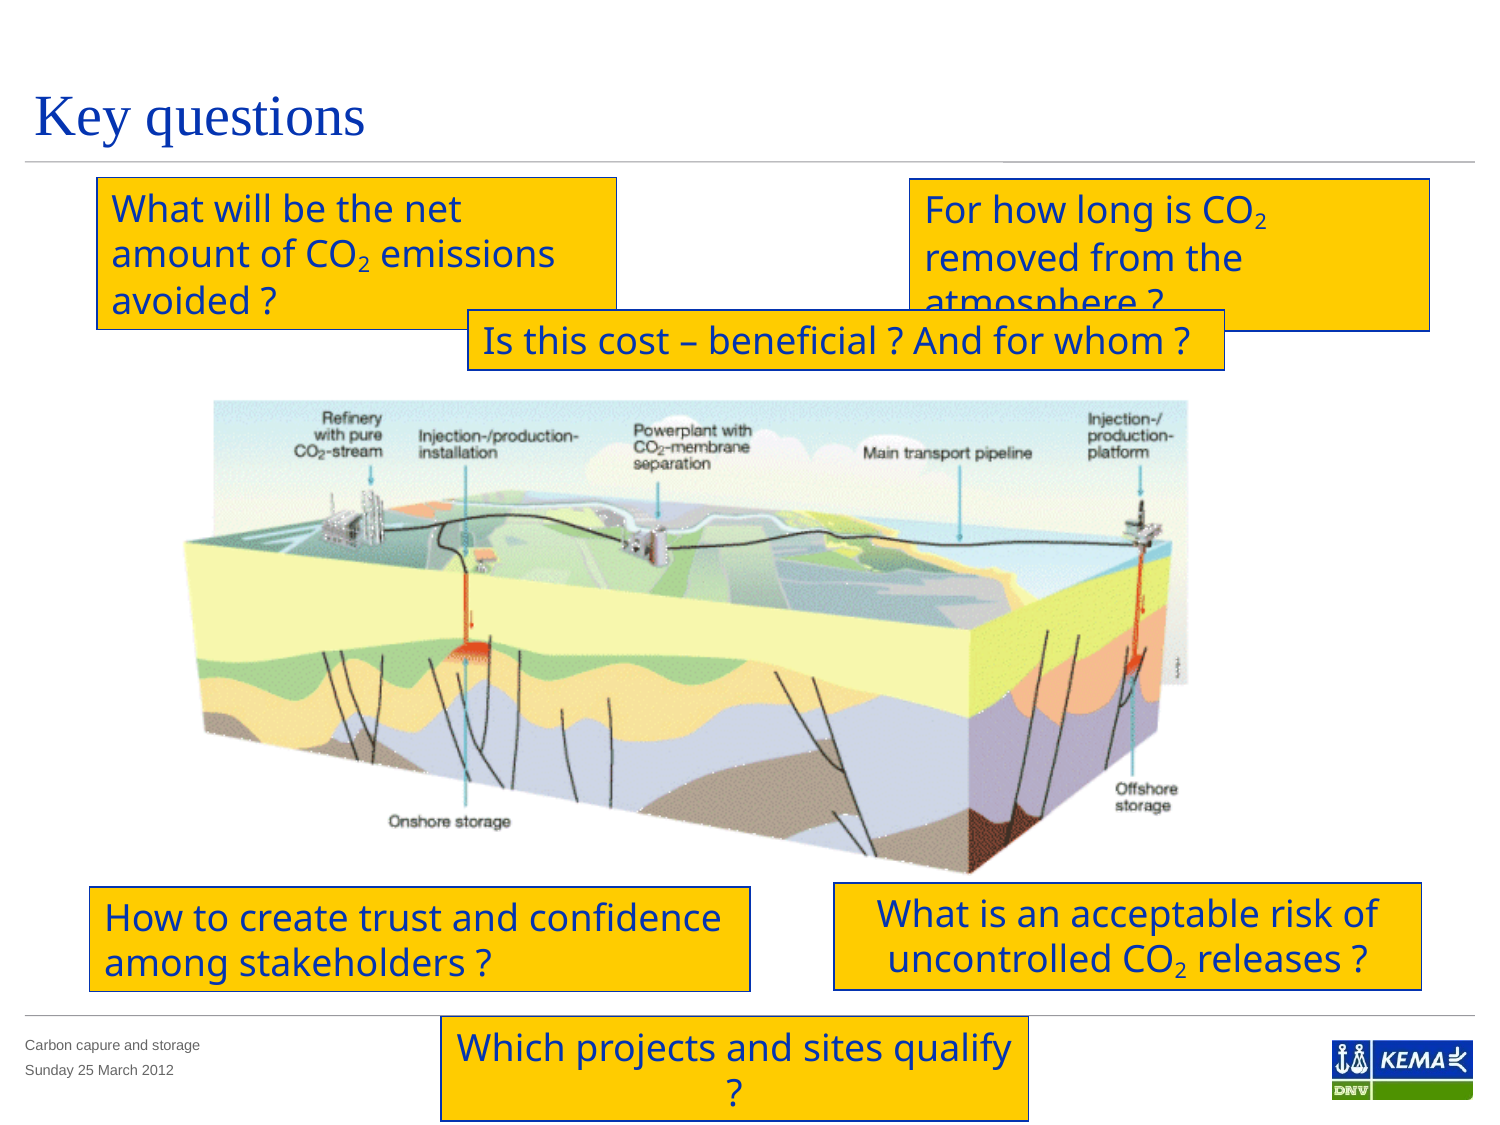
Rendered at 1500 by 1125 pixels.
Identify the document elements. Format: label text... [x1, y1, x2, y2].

text_box How to create trust and confidence among stakeholders ? [89, 886, 750, 992]
picture [171, 385, 1221, 882]
text_box What is an acceptable risk of uncontrolled CO2 releases ? [834, 882, 1422, 990]
text_box Is this cost – beneficial ? And for whom ? [468, 310, 1225, 370]
picture [1332, 1040, 1473, 1100]
text_box What will be the net amount of CO2 emissions avoided ? [96, 177, 617, 330]
text_box Which projects and sites qualify ? [440, 1016, 1029, 1122]
text_box For how long is CO2 removed from the atmosphere ? [909, 178, 1430, 332]
title Key questions [24, 23, 1475, 147]
